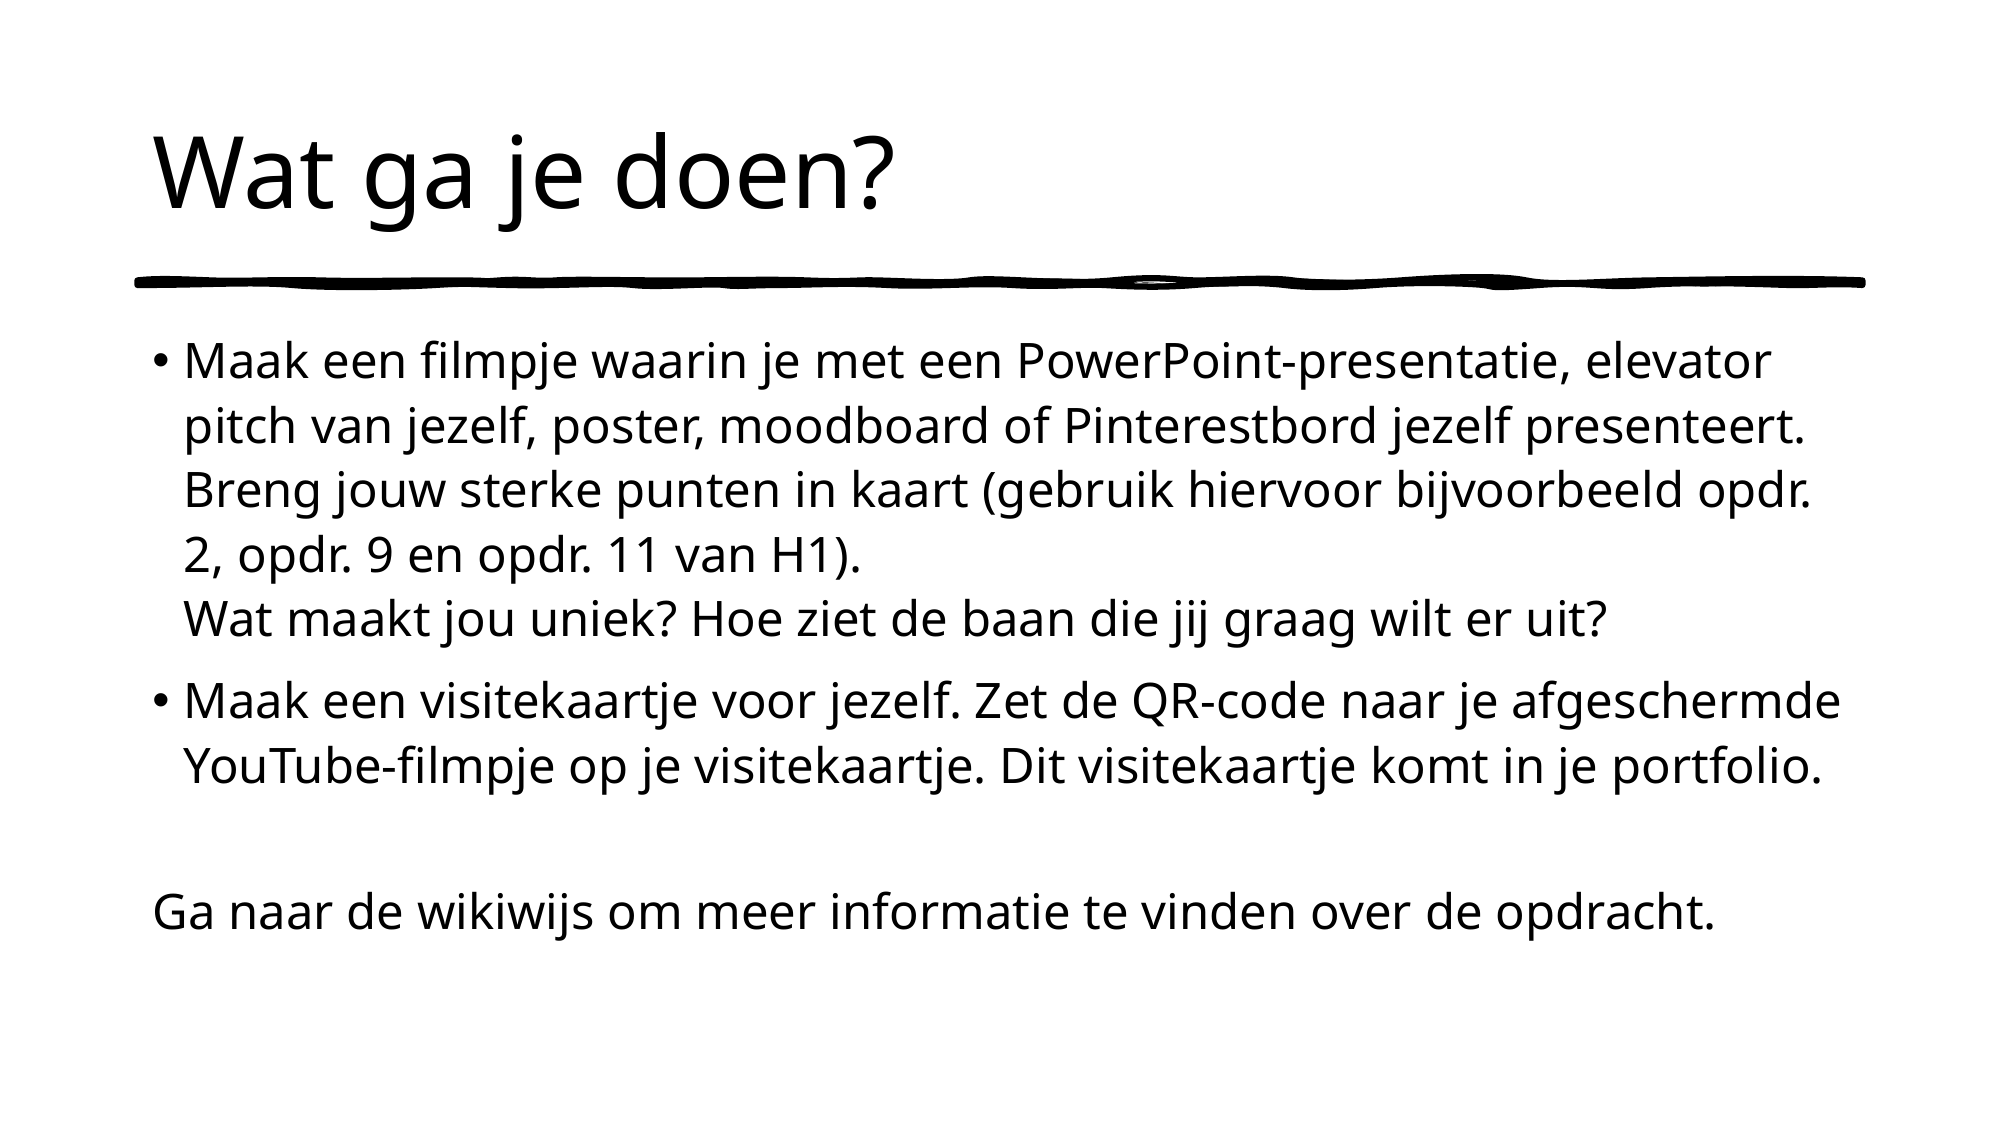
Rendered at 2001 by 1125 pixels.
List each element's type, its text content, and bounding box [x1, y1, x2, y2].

title Wat ga je doen? [137, 59, 1863, 278]
list Maak een filmpje waarin je met een PowerPoint-presentatie, elevator pitch van jezelf, poster, moodboard of Pinterestbord jezelf presenteert. Breng jouw sterke punten in kaart (gebruik hiervoor bijvoorbeeld opdr. 2, opdr. 9 en opdr. 11 van H1). Wat maakt jou uniek? Hoe ziet de baan die jij graag wilt er uit? Maak een visitekaartje voor jezelf. Zet de QR-code naar je afgeschermde YouTube-filmpje op je visitekaartje. Dit visitekaartje komt in je portfolio. Ga naar de wikiwijs om meer informatie te vinden over de opdracht. [137, 316, 1863, 1014]
